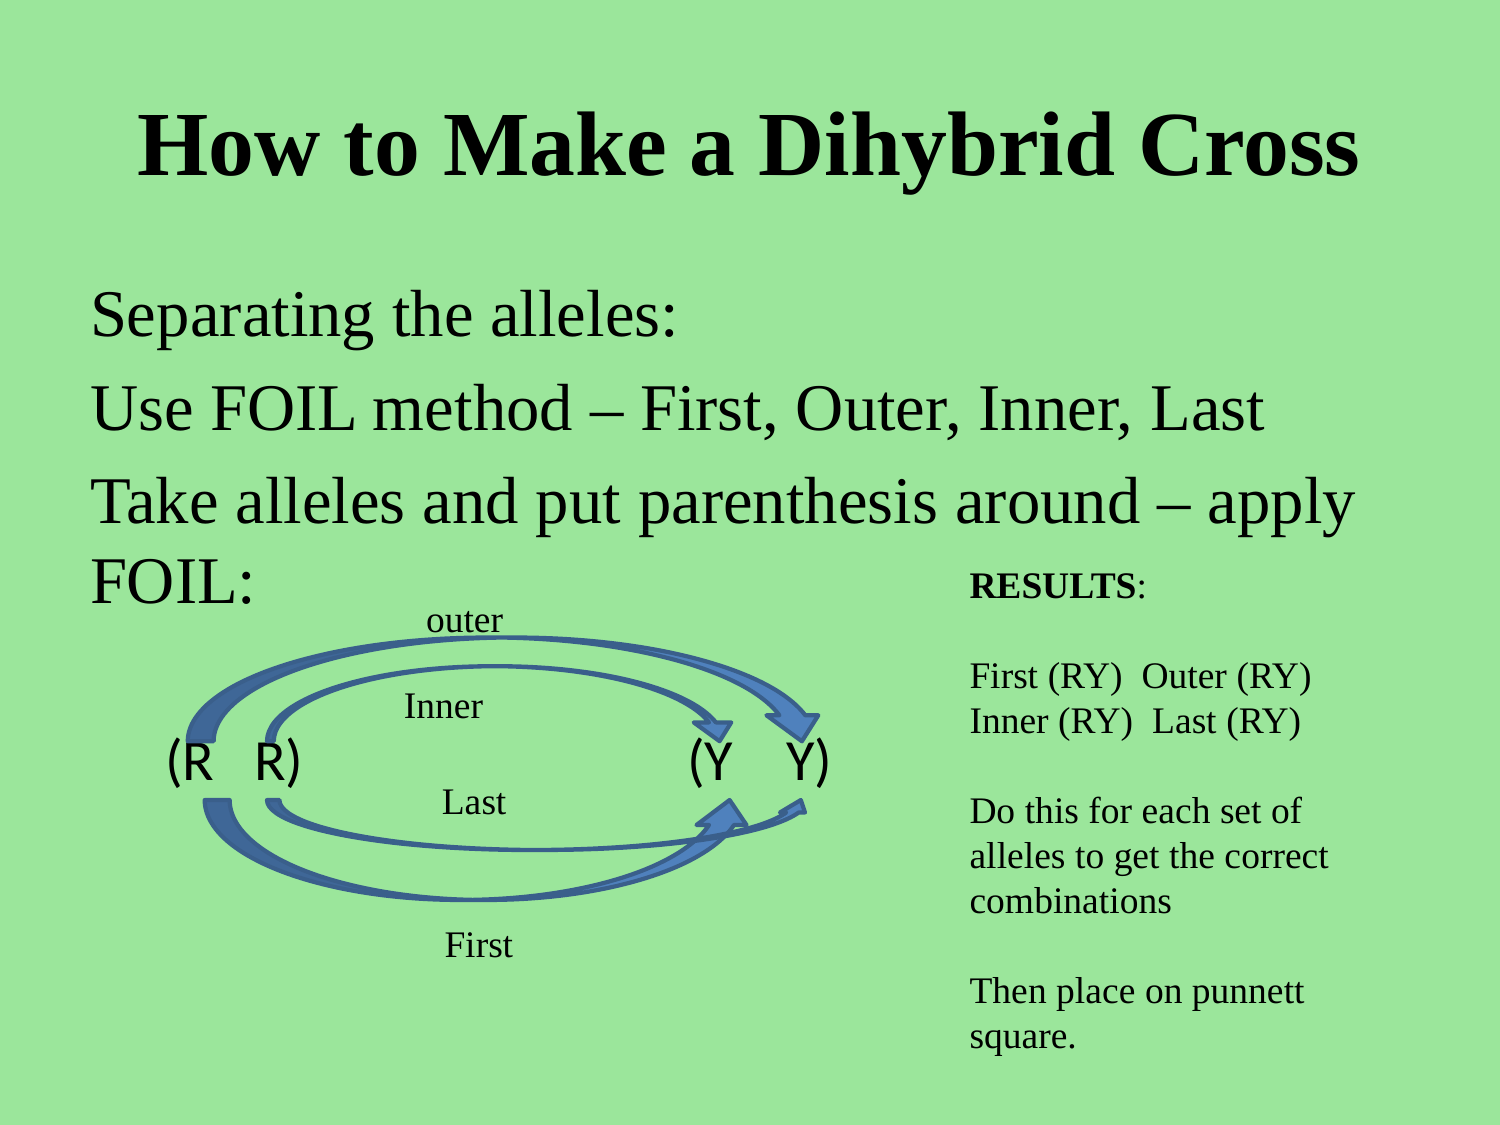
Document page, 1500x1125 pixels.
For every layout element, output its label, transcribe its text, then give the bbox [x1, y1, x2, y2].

text_box Last [427, 769, 579, 830]
text_box [563, 636, 821, 744]
title How to Make a Dihybrid Cross [75, 45, 1425, 233]
text_box Inner [389, 673, 541, 734]
text_box [202, 797, 725, 903]
text_box [185, 638, 411, 744]
text_box [694, 797, 749, 836]
text_box First [429, 912, 534, 973]
text_box [264, 797, 807, 853]
text_box RESULTS: First (RY) Outer (RY) Inner (RY) Last (RY) Do this for each set of alleles to get the correct combinations Then place on punnett square. [954, 554, 1393, 1064]
text_box [264, 664, 734, 744]
text_box outer [411, 587, 563, 648]
list Separating the alleles: Use FOIL method – First, Outer, Inner, Last Take alleles and put parenthesis around – apply FOIL: (R R) (Y Y) [75, 262, 1425, 1005]
